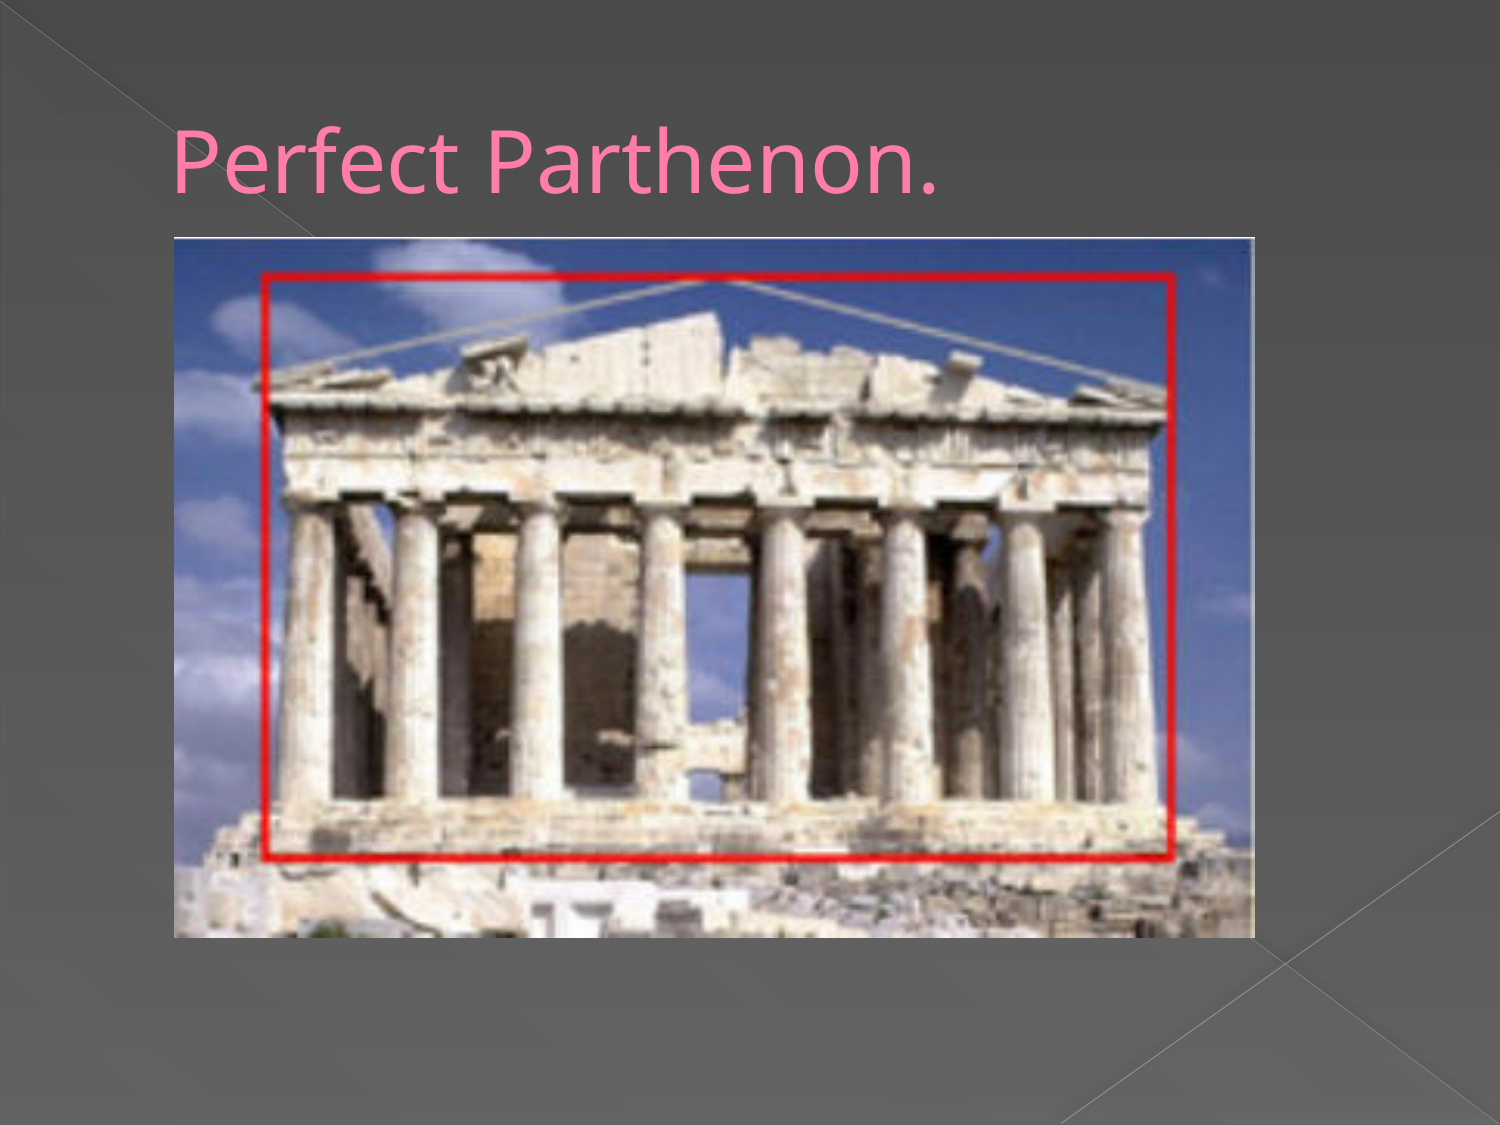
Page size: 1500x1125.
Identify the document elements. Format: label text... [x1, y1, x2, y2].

picture [174, 237, 1255, 938]
title Perfect Parthenon. [75, 43, 1425, 274]
